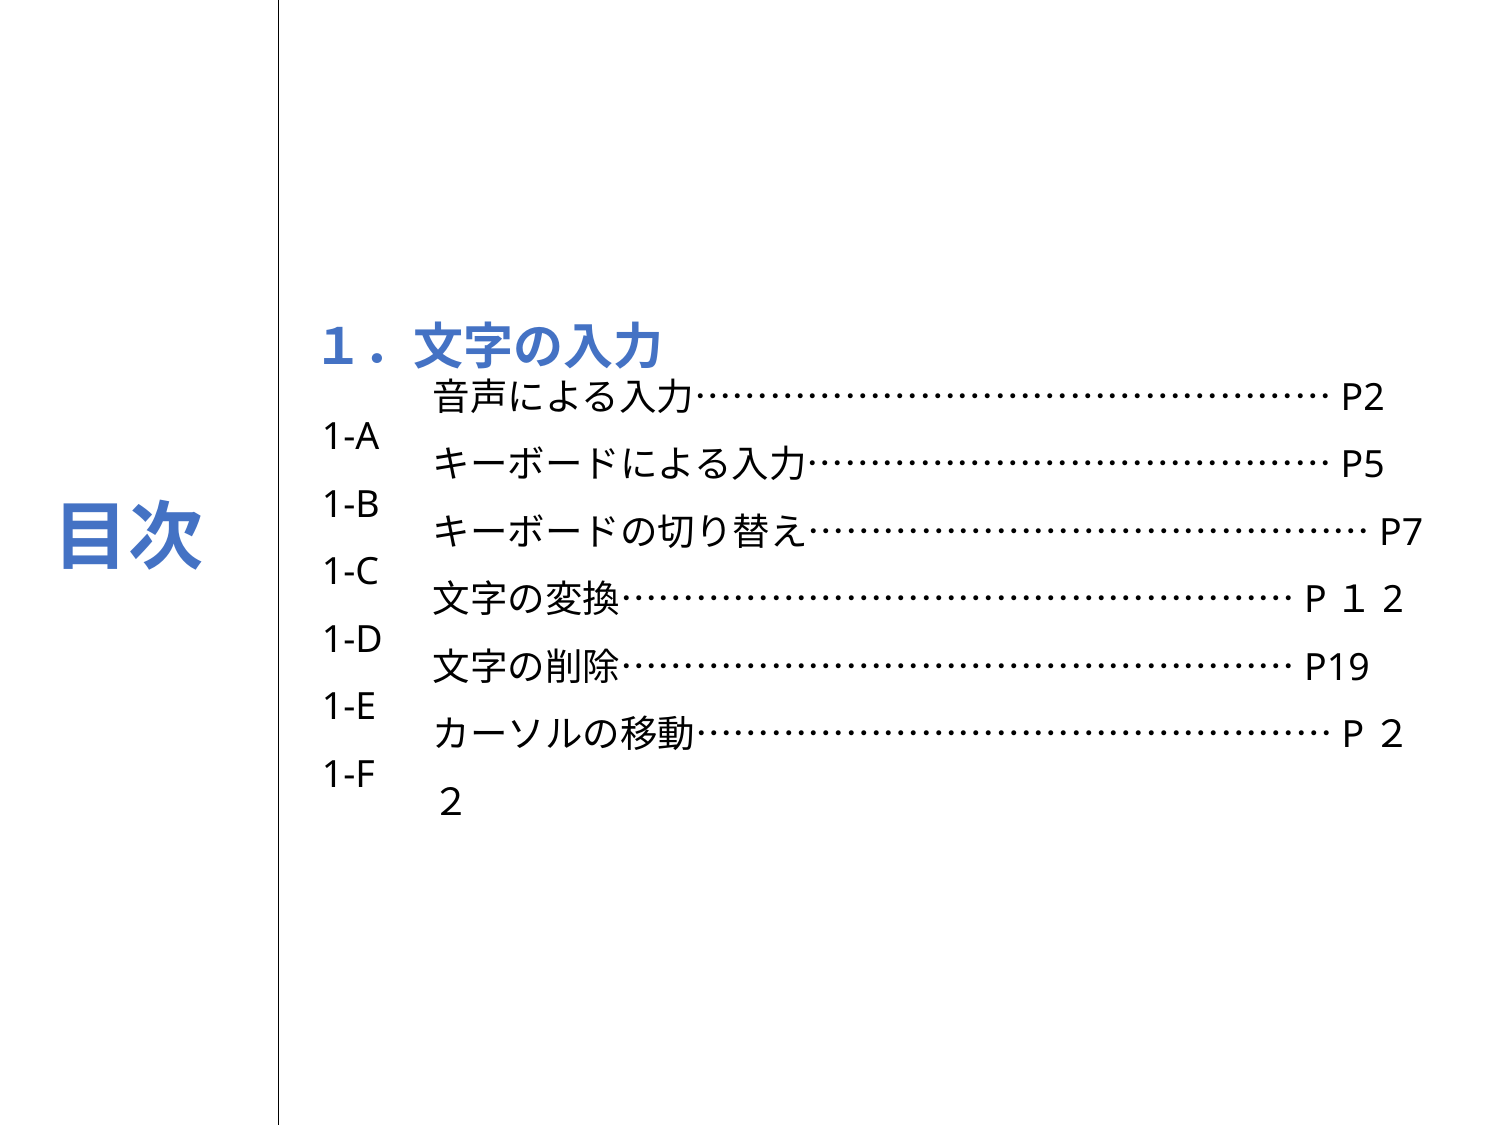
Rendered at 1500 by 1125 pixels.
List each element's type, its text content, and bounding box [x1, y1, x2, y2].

text_box 1-A 1-B 1-C 1-D 1-E 1-F [306, 382, 419, 792]
text_box 音声による入力……………………………………………P2 キーボードによる入力……………………………………P5 キーボードの切り替え………………………………………P7 文字の変換………………………………………………P１2 文字の削除………………………………………………P19 カーソルの移動……………………………………………P２２ [419, 381, 1441, 792]
text_box １．文字の入力 [298, 306, 1421, 382]
text_box 目次 [10, 491, 248, 634]
